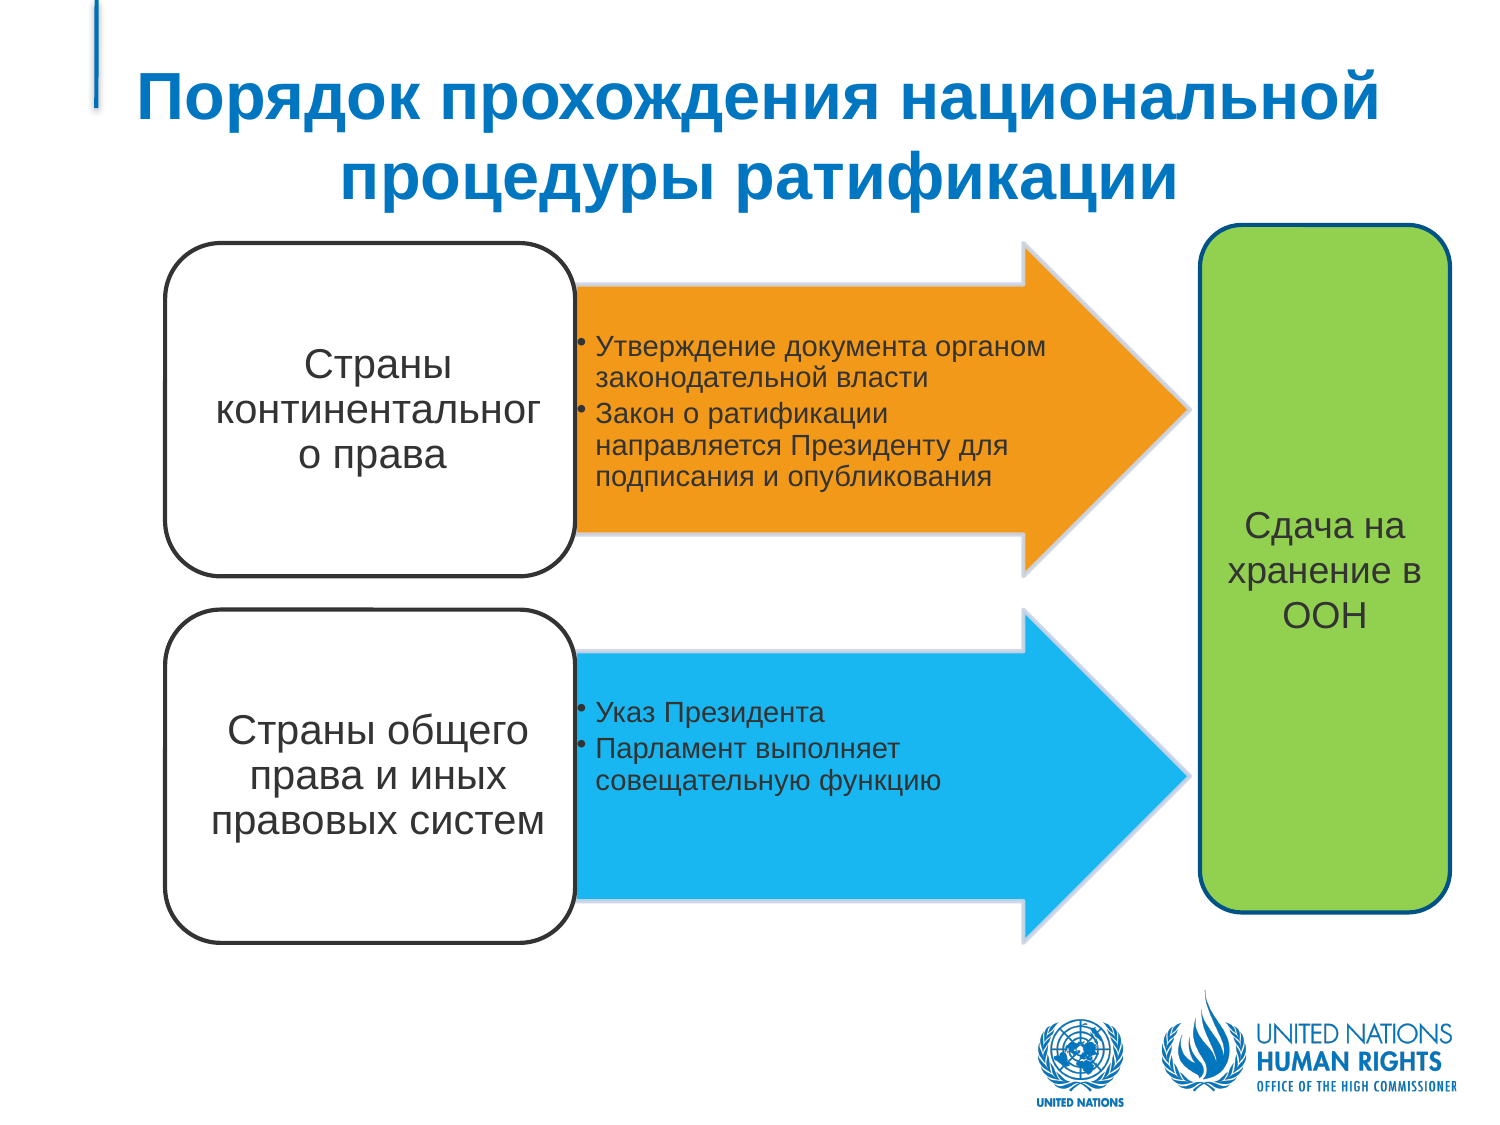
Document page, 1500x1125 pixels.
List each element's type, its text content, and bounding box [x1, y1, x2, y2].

picture [1037, 990, 1457, 1107]
text_box Сдача на хранение в ООН [1197, 222, 1453, 915]
title Порядок прохождения национальной процедуры ратификации [42, 45, 1478, 224]
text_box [164, 242, 1191, 944]
